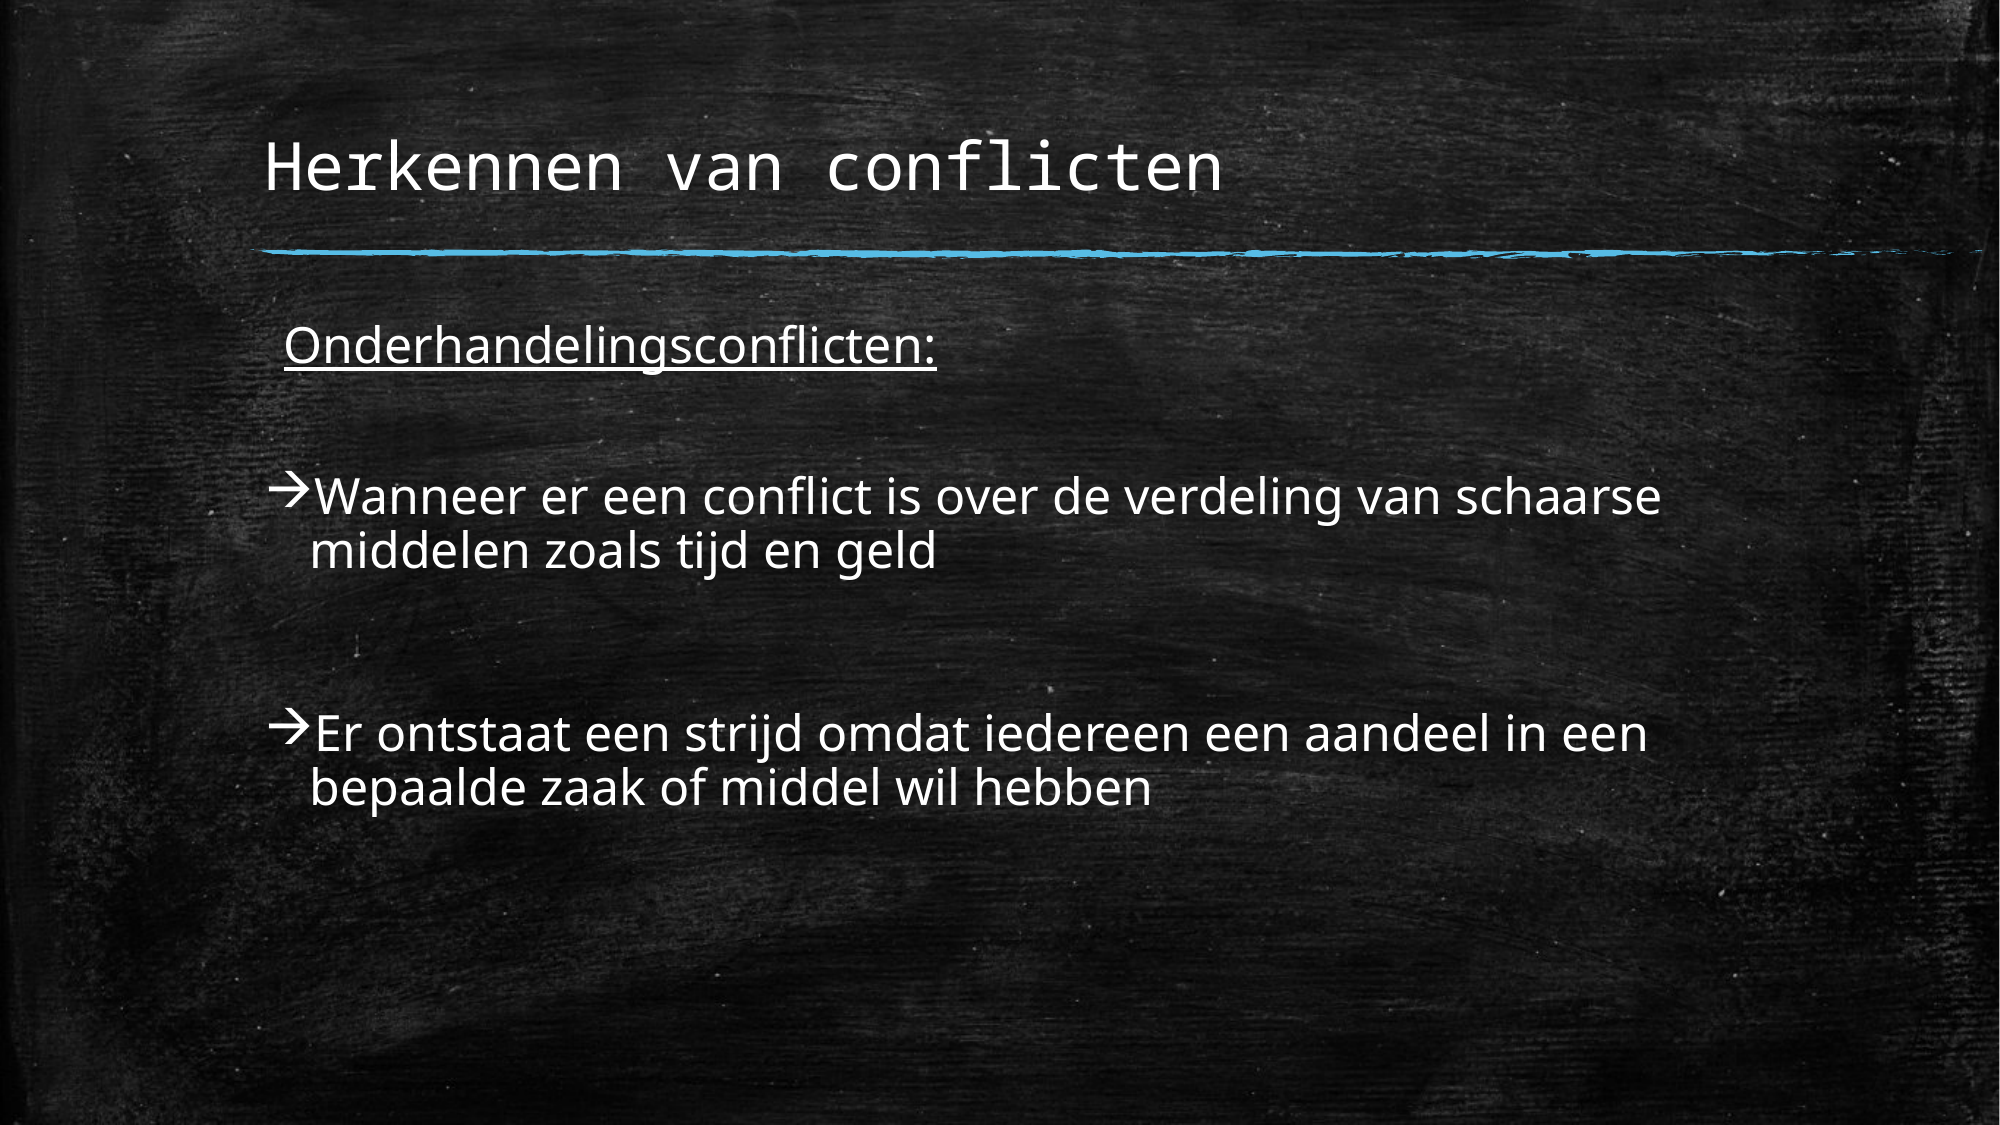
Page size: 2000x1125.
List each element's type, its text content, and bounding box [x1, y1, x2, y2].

title Herkennen van conflicten [249, 45, 1750, 213]
list Onderhandelingsconflicten: Wanneer er een conflict is over de verdeling van schaarse middelen zoals tijd en geld Er ontstaat een strijd omdat iedereen een aandeel in een bepaalde zaak of middel wil hebben [249, 312, 1750, 1013]
